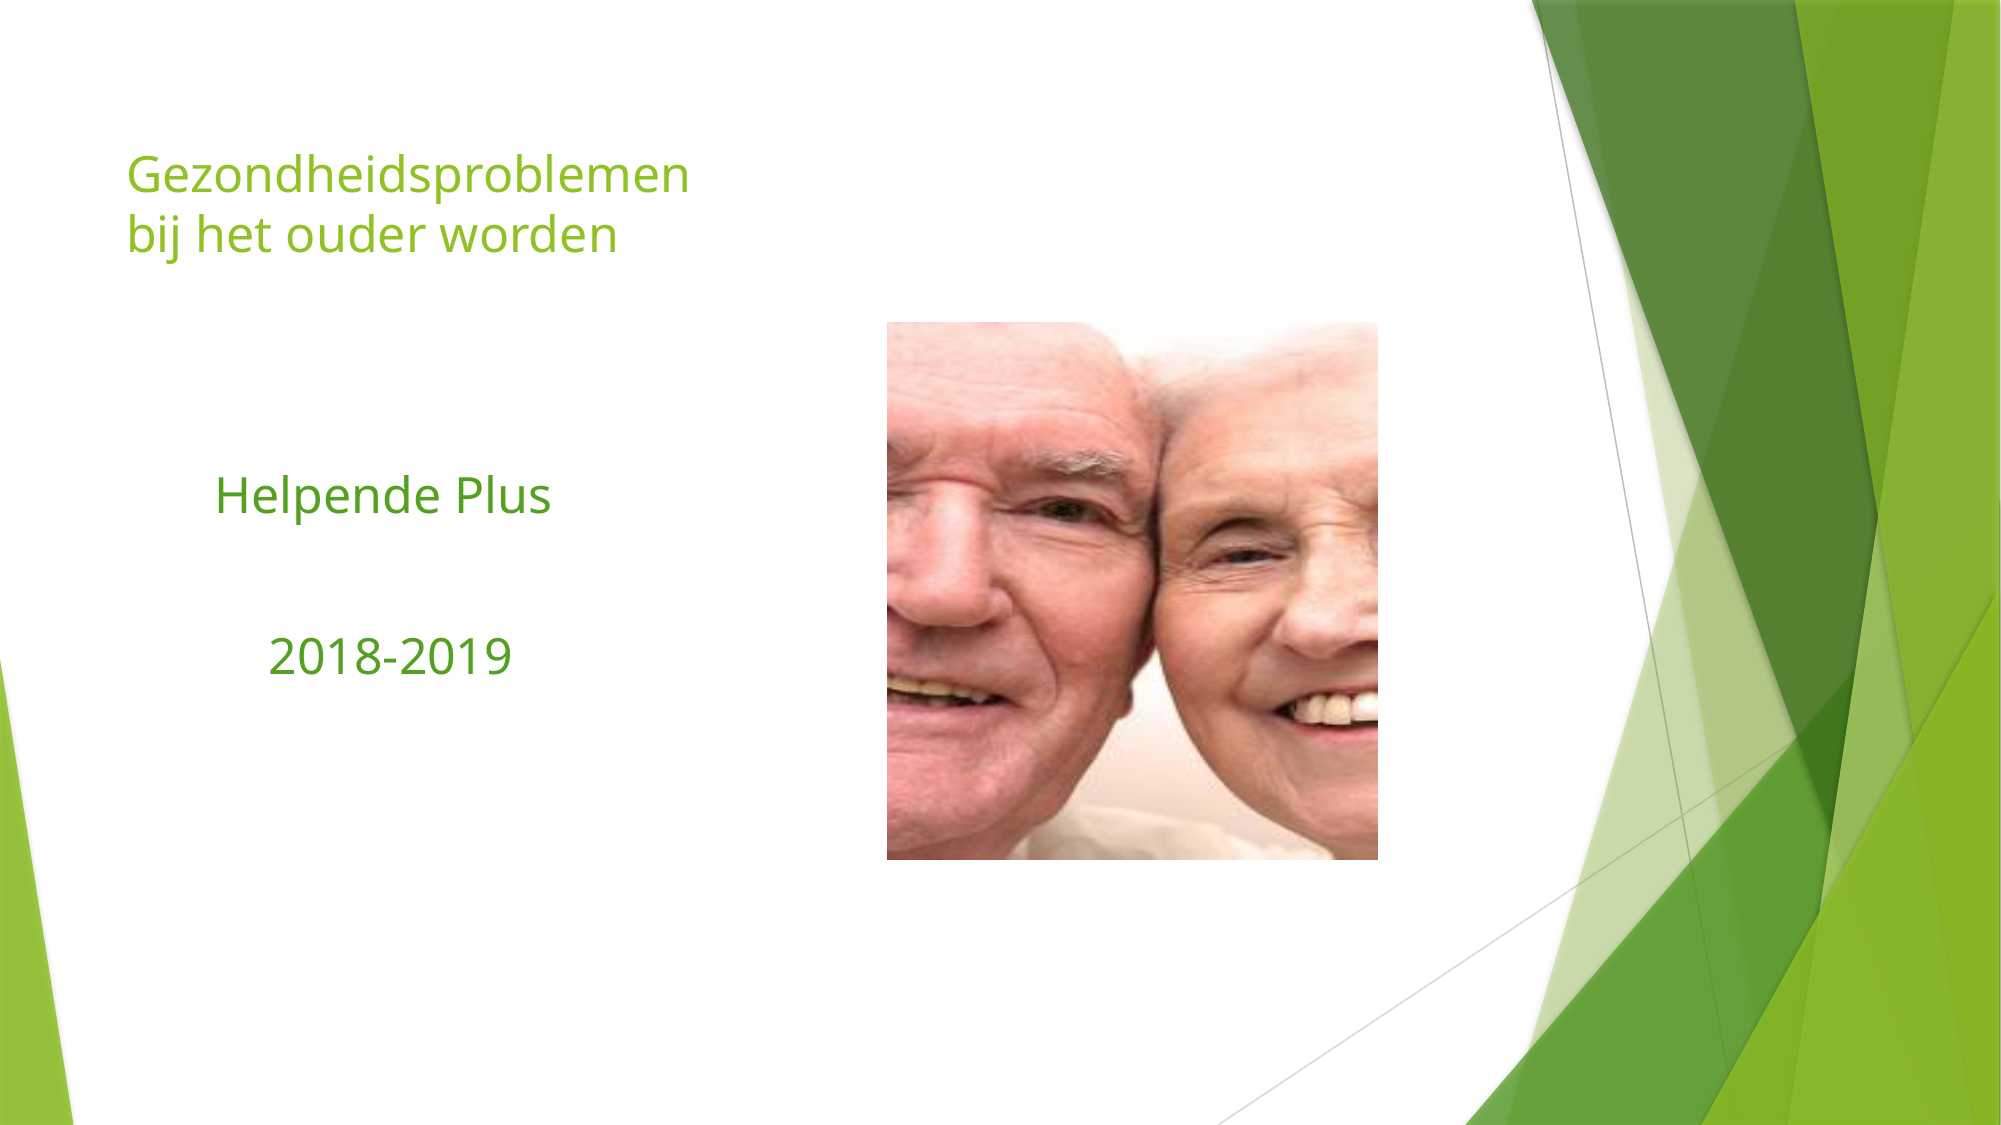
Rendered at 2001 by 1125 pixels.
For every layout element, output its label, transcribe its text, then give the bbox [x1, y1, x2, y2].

list Helpende Plus 2018-2019 [111, 455, 744, 880]
title Gezondheidsproblemen bij het ouder worden [111, 128, 744, 270]
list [886, 322, 1379, 860]
